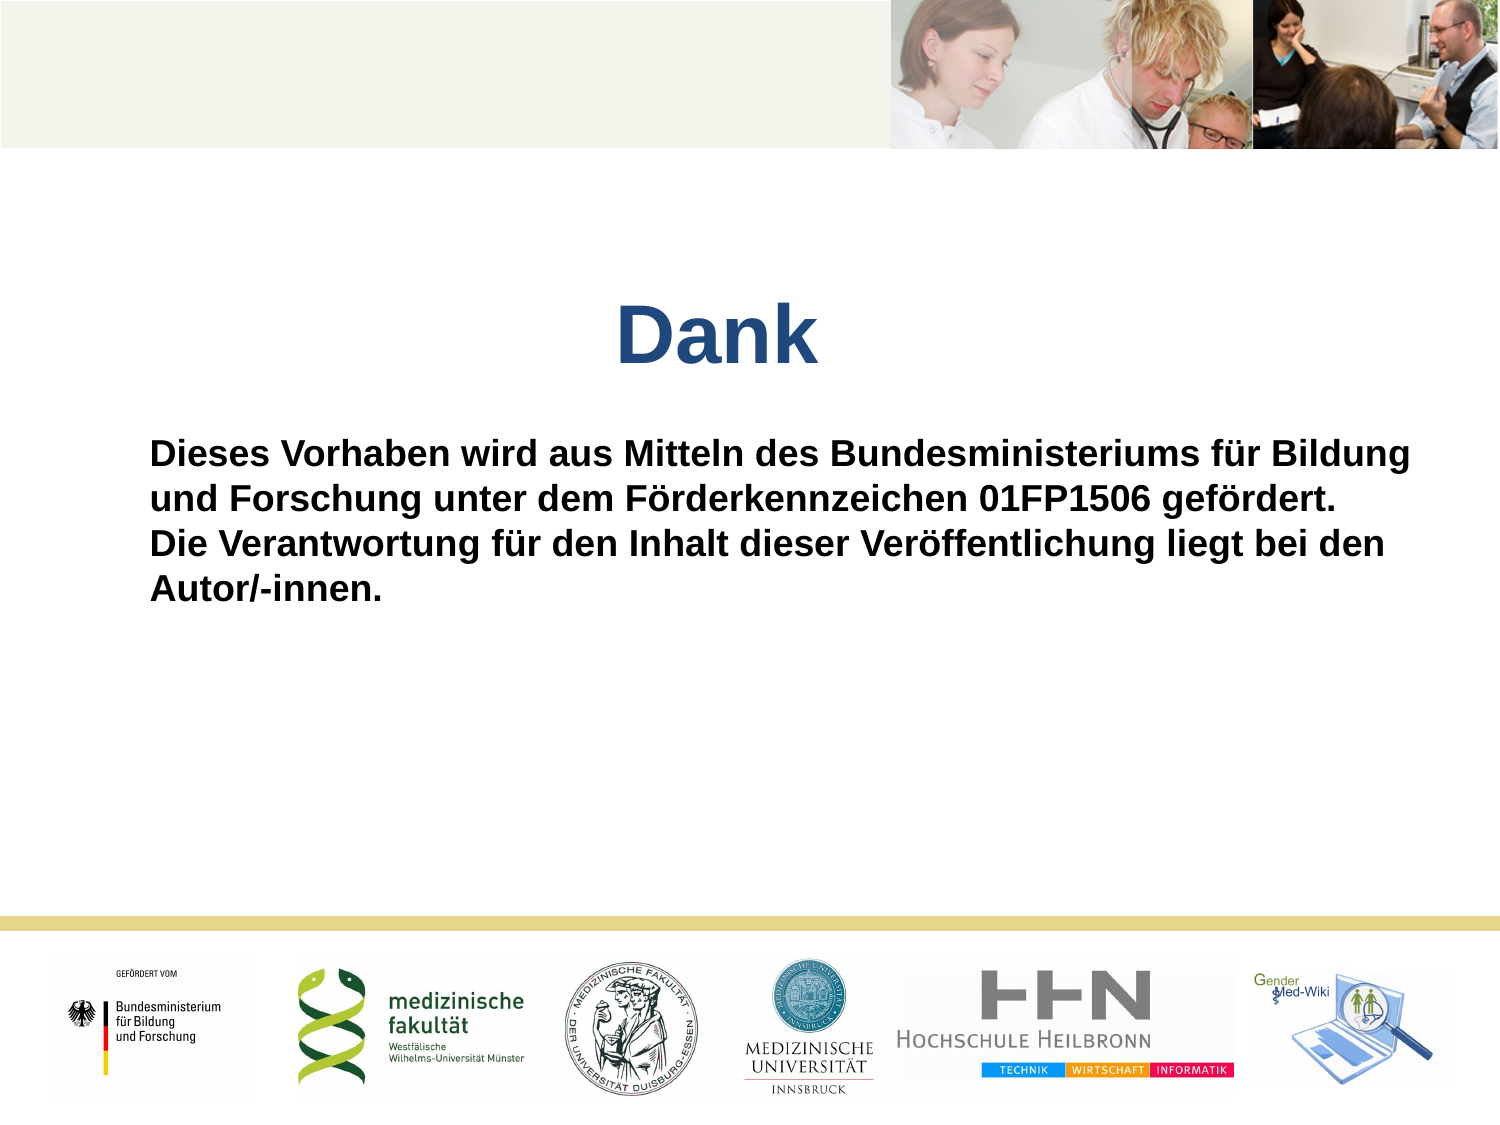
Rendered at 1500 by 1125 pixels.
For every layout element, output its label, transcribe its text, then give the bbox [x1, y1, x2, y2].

picture [298, 952, 1234, 1100]
picture [1246, 965, 1453, 1087]
text_box Dieses Vorhaben wird aus Mitteln des Bundesministeriums für Bildung und Forschung unter dem Förderkennzeichen 01FP1506 gefördert. Die Verantwortung für den Inhalt dieser Veröffentlichung liegt bei den Autor/-innen. [134, 421, 1438, 617]
text_box Dank [336, 278, 1099, 383]
picture [47, 952, 255, 1100]
picture [891, 0, 1500, 150]
